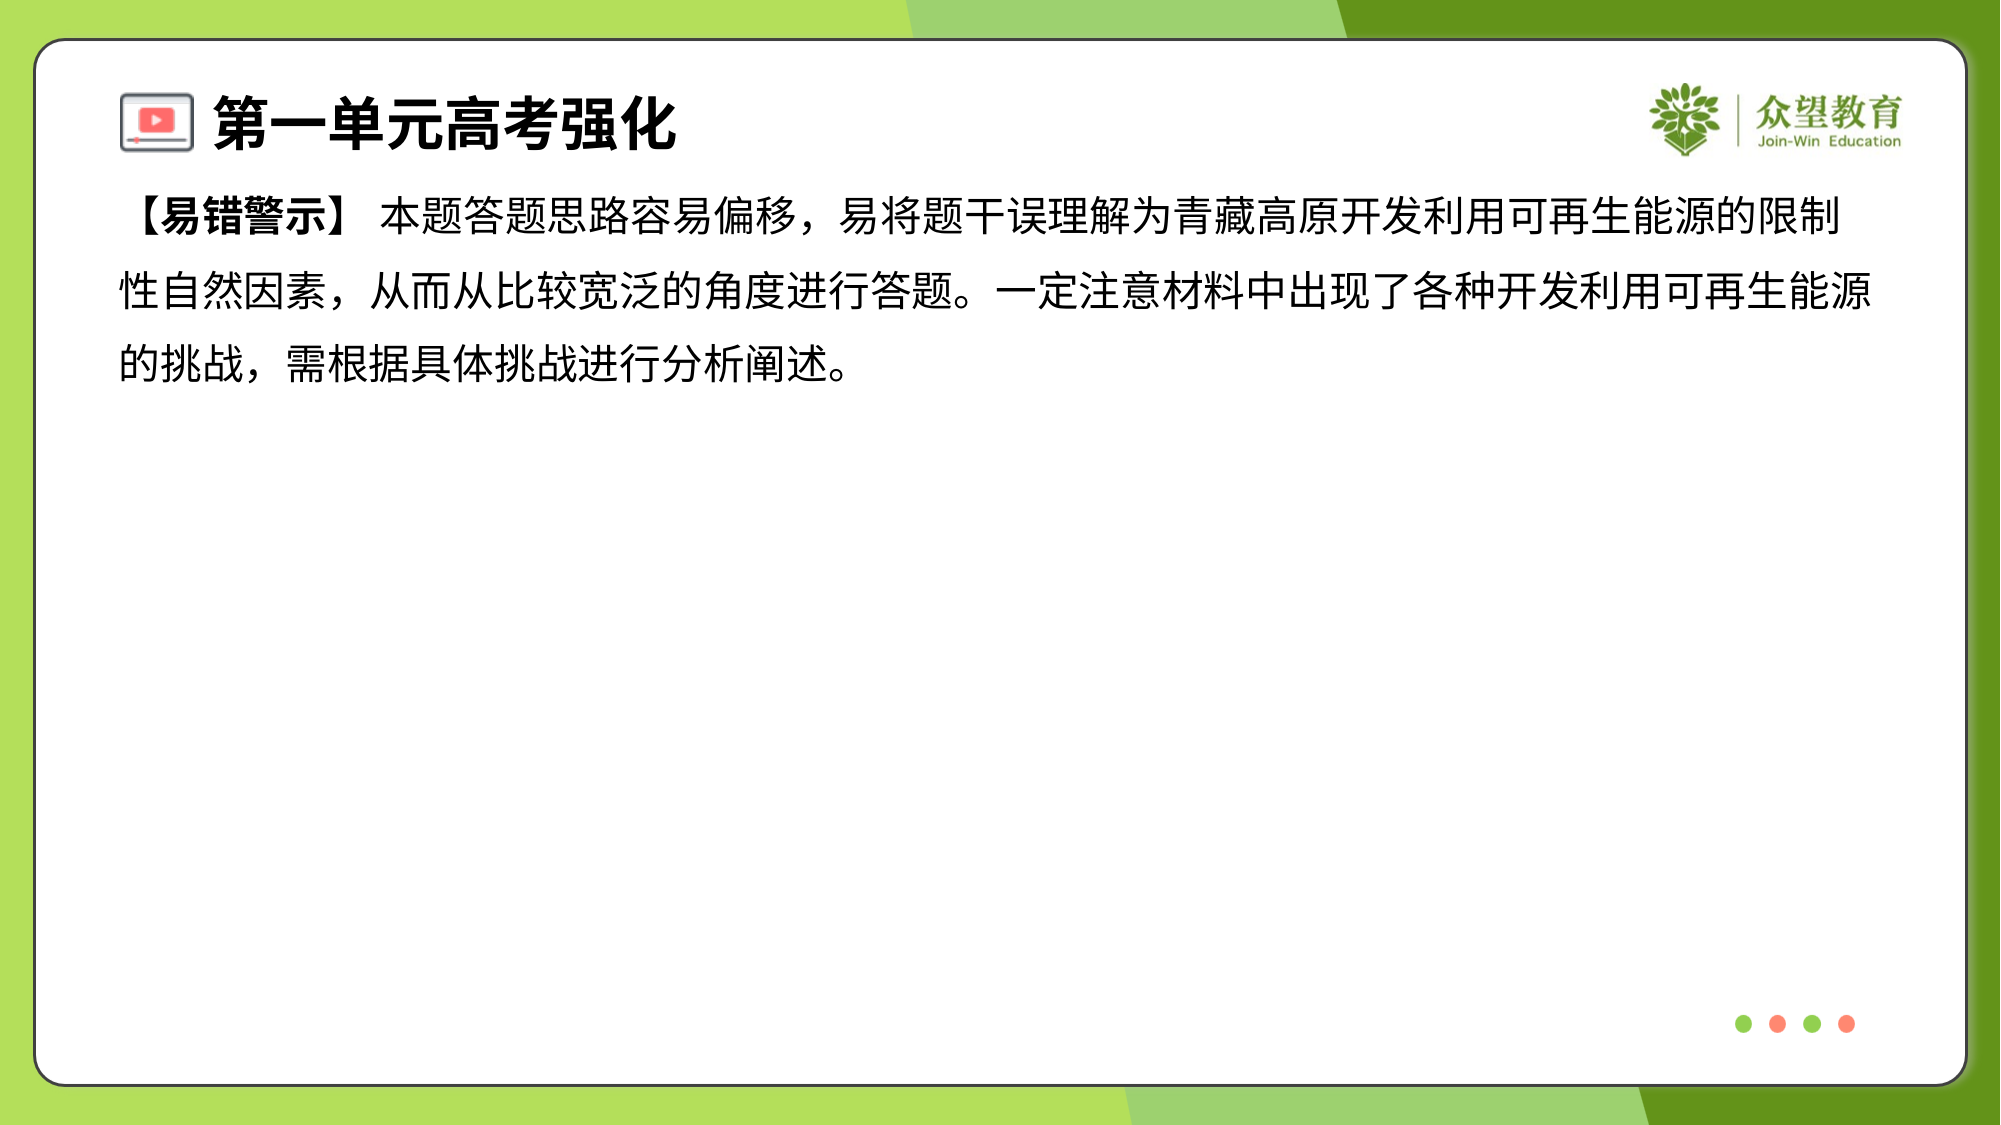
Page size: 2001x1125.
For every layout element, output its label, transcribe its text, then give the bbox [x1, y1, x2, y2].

picture [0, 0, 2000, 1125]
text_box 【易错警示】 本题答题思路容易偏移，易将题干误理解为青藏高原开发利用可再生能源的限制 性自然因素，从而从比较宽泛的角度进行答题。一定注意材料中出现了各种开发利用可再生能源 的挑战，需根据具体挑战进行分析阐述。 [118, 164, 1883, 381]
